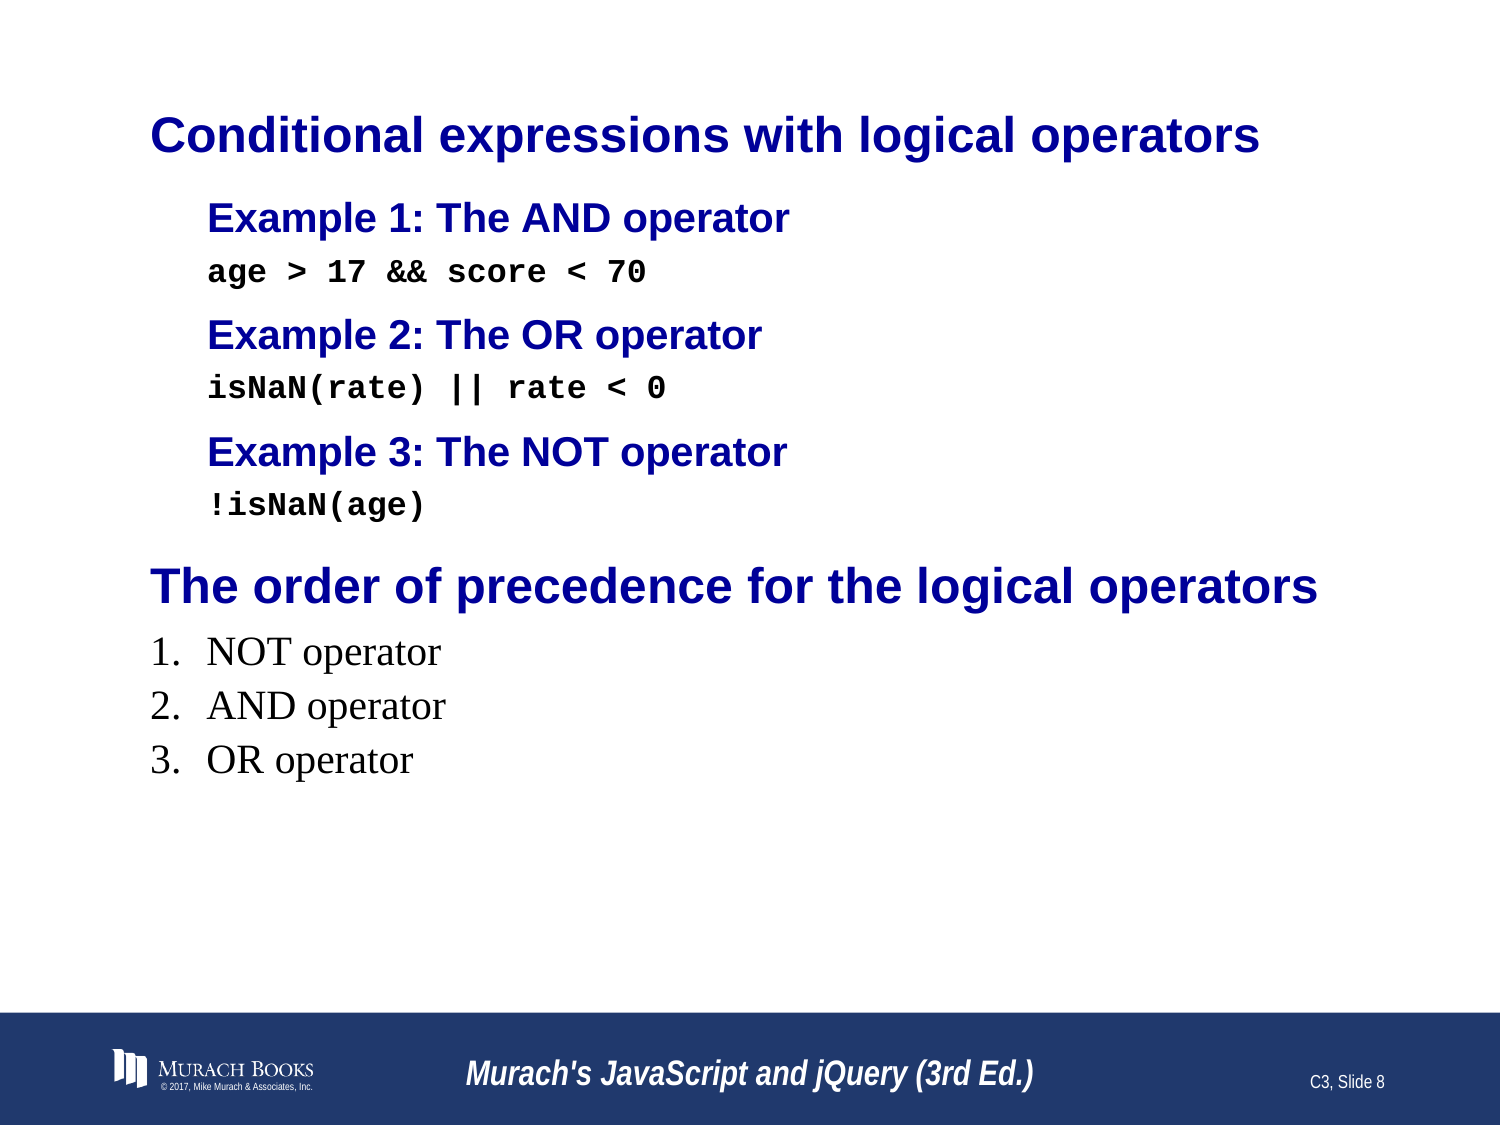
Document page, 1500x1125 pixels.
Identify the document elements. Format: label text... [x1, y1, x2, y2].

slide_number Murach's JavaScript and jQuery (3rd Ed.) [463, 1025, 1050, 1100]
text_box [149, 174, 1350, 790]
footer © 2017, Mike Murach & Associates, Inc. [12, 1025, 463, 1100]
title Conditional expressions with logical operators [150, 102, 1350, 164]
slide_number C3, Slide 8 [1087, 1025, 1400, 1100]
